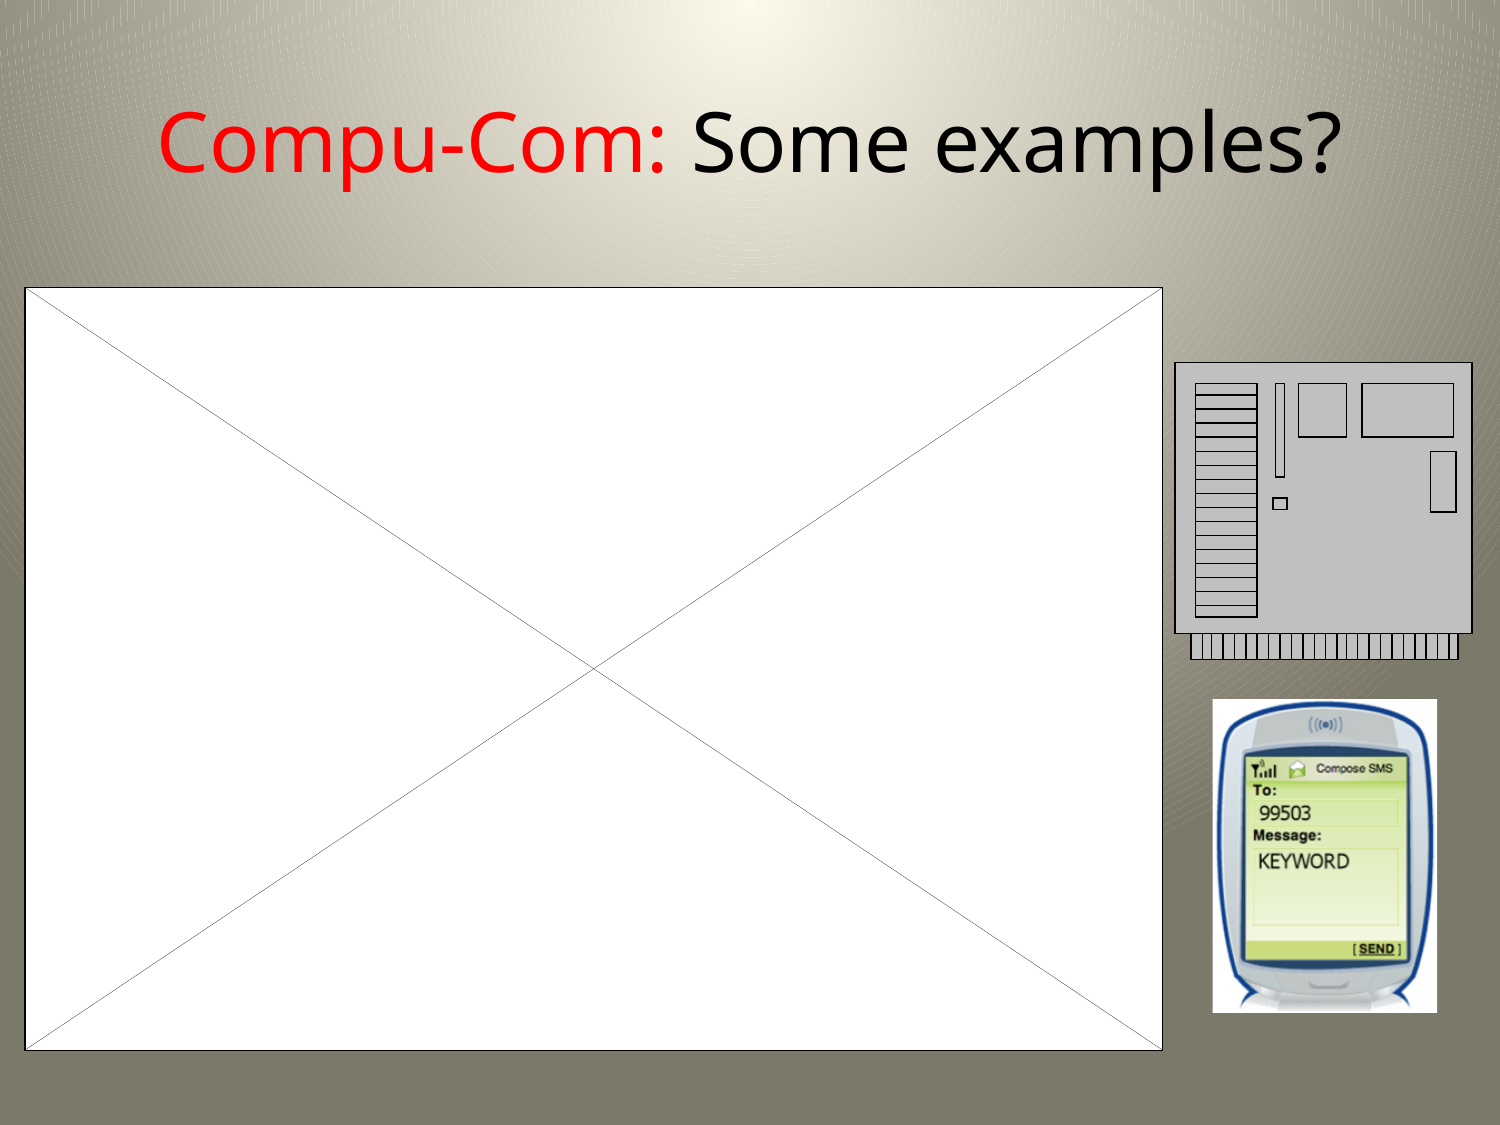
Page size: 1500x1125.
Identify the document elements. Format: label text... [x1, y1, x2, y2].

picture [1212, 699, 1438, 1013]
text_box [1175, 362, 1472, 660]
title Compu-Com: Some examples? [75, 45, 1425, 233]
